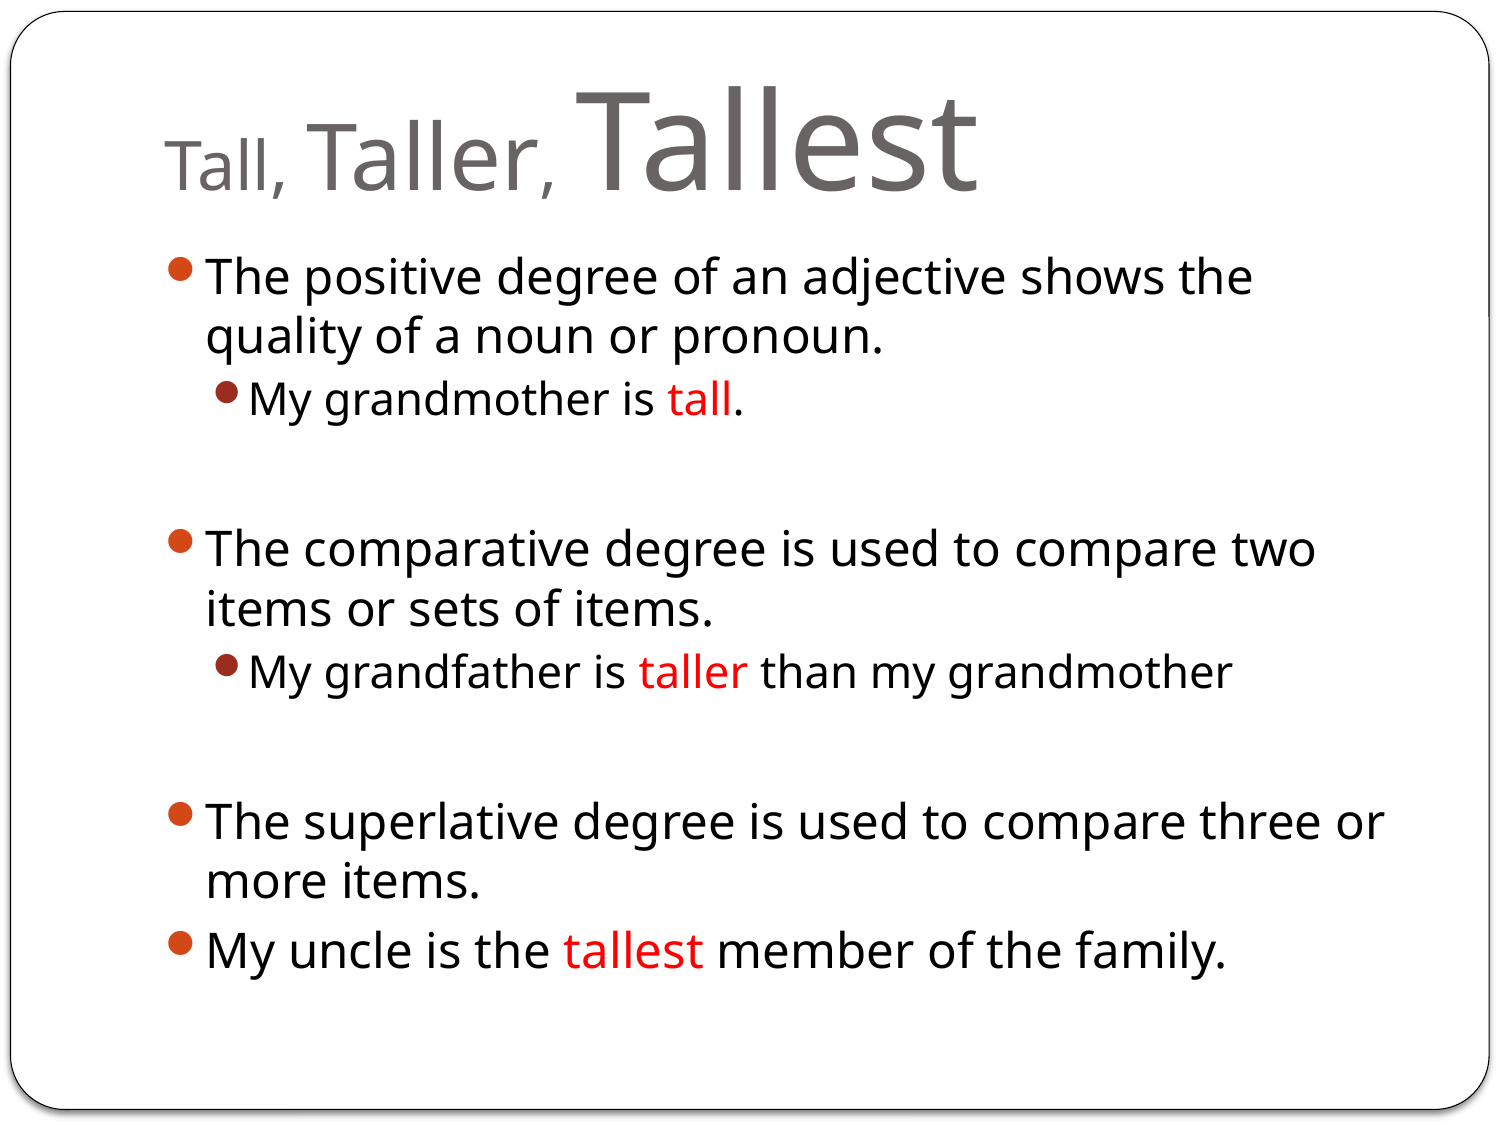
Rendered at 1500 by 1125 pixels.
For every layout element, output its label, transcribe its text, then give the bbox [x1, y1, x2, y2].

list The positive degree of an adjective shows the quality of a noun or pronoun. My grandmother is tall. The comparative degree is used to compare two items or sets of items. My grandfather is taller than my grandmother The superlative degree is used to compare three or more items. My uncle is the tallest member of the family. [150, 237, 1425, 988]
title Tall, Taller, Tallest [150, 45, 1425, 233]
